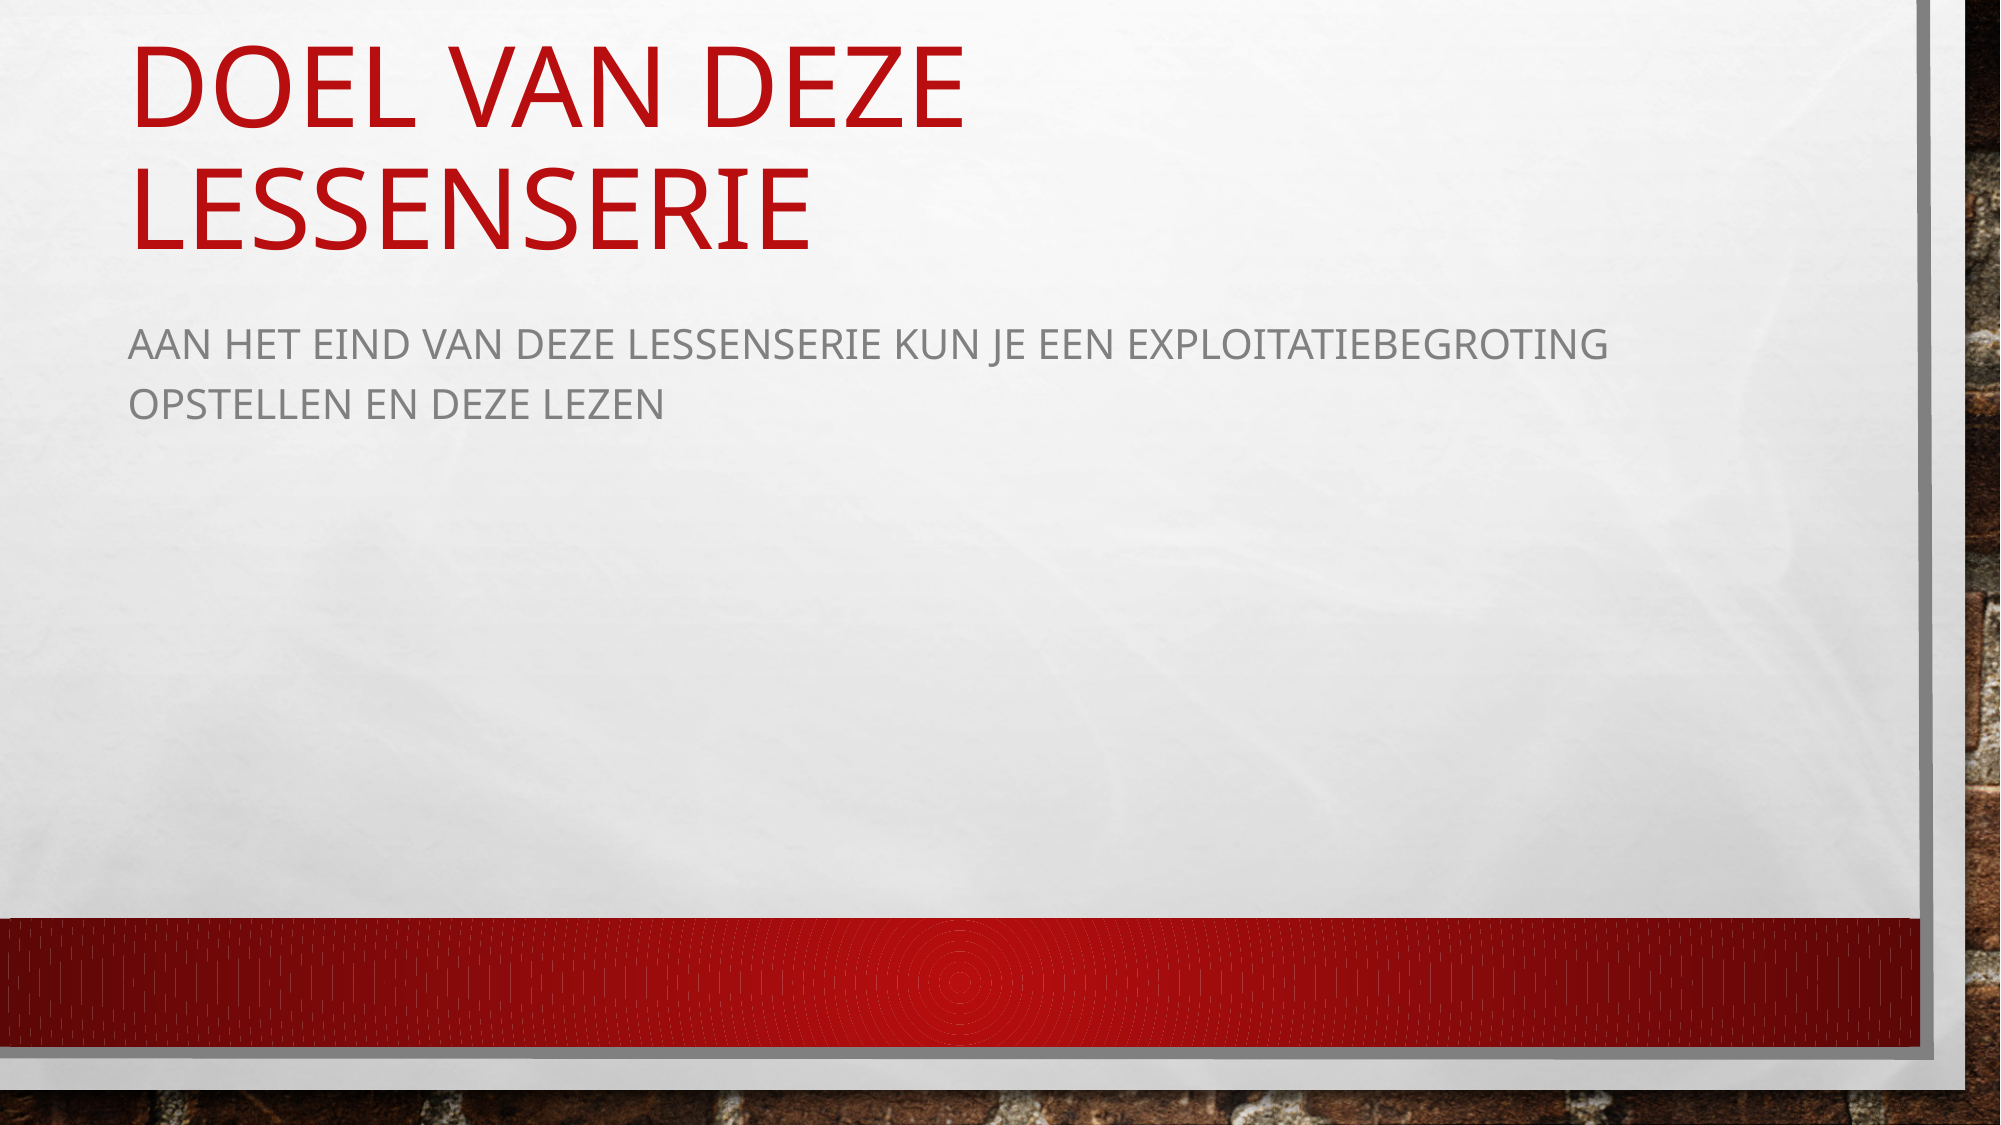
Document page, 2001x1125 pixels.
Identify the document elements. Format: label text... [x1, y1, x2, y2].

picture [0, 0, 2000, 1125]
list Aan het eind van deze lessenserie kun je een exploitatiebegroting opstellen en deze lezen [112, 299, 1818, 883]
title Doel van deze Lessenserie [112, 112, 1672, 281]
